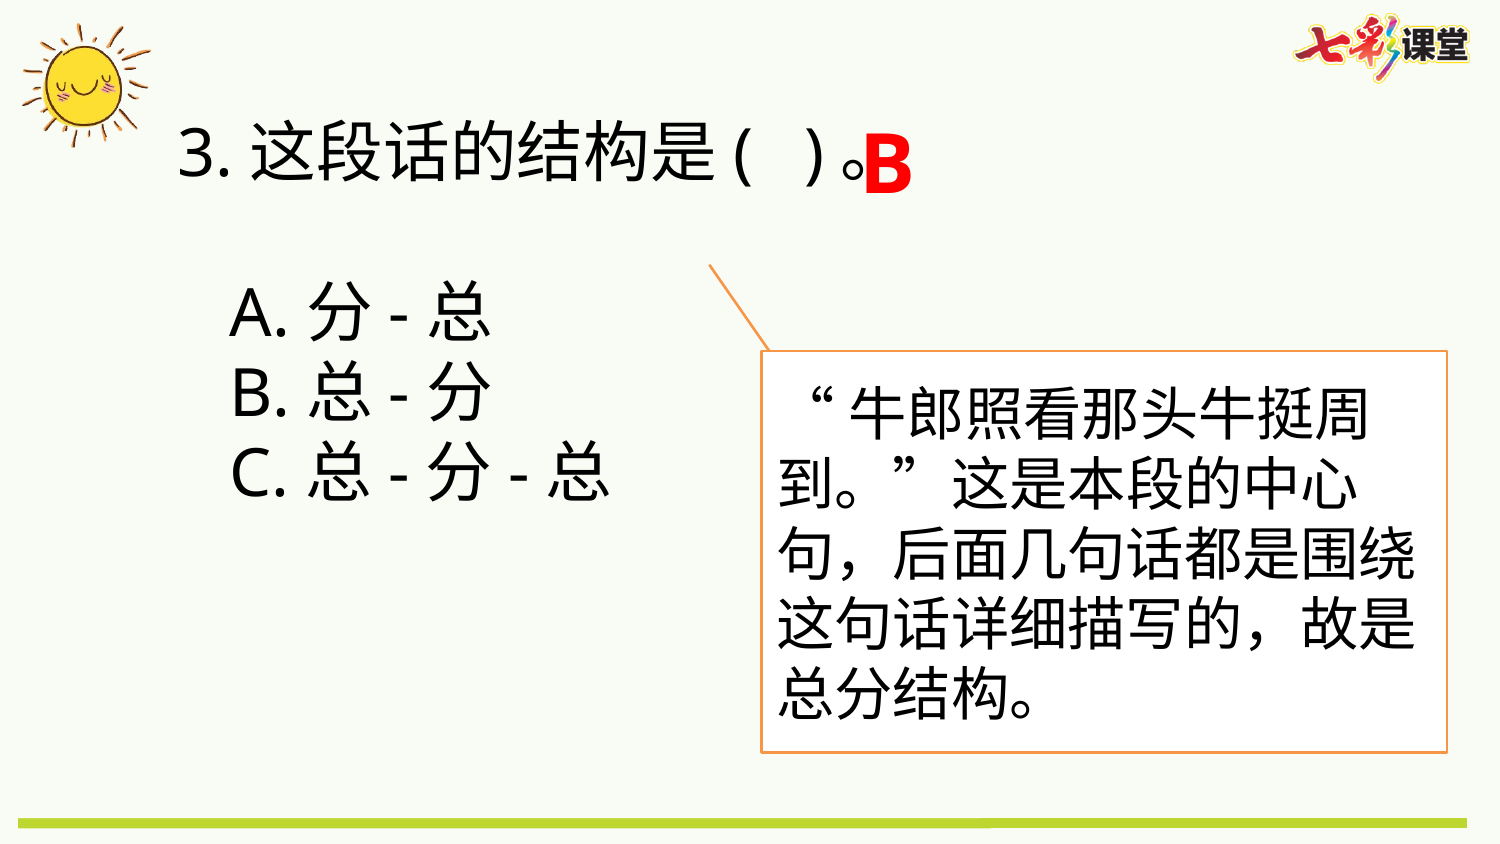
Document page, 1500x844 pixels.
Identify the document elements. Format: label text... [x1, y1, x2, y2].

picture [18, 771, 1467, 844]
text_box 3.这段话的结构是( )。 A.分-总 B.总-分 C.总-分-总 [76, 102, 1441, 518]
picture [0, 0, 173, 172]
picture [1291, 9, 1472, 87]
text_box “牛郎照看那头牛挺周到。”这是本段的中心句，后面几句话都是围绕这句话详细描写的，故是总分结构。 [708, 264, 1448, 754]
text_box B [844, 102, 935, 218]
